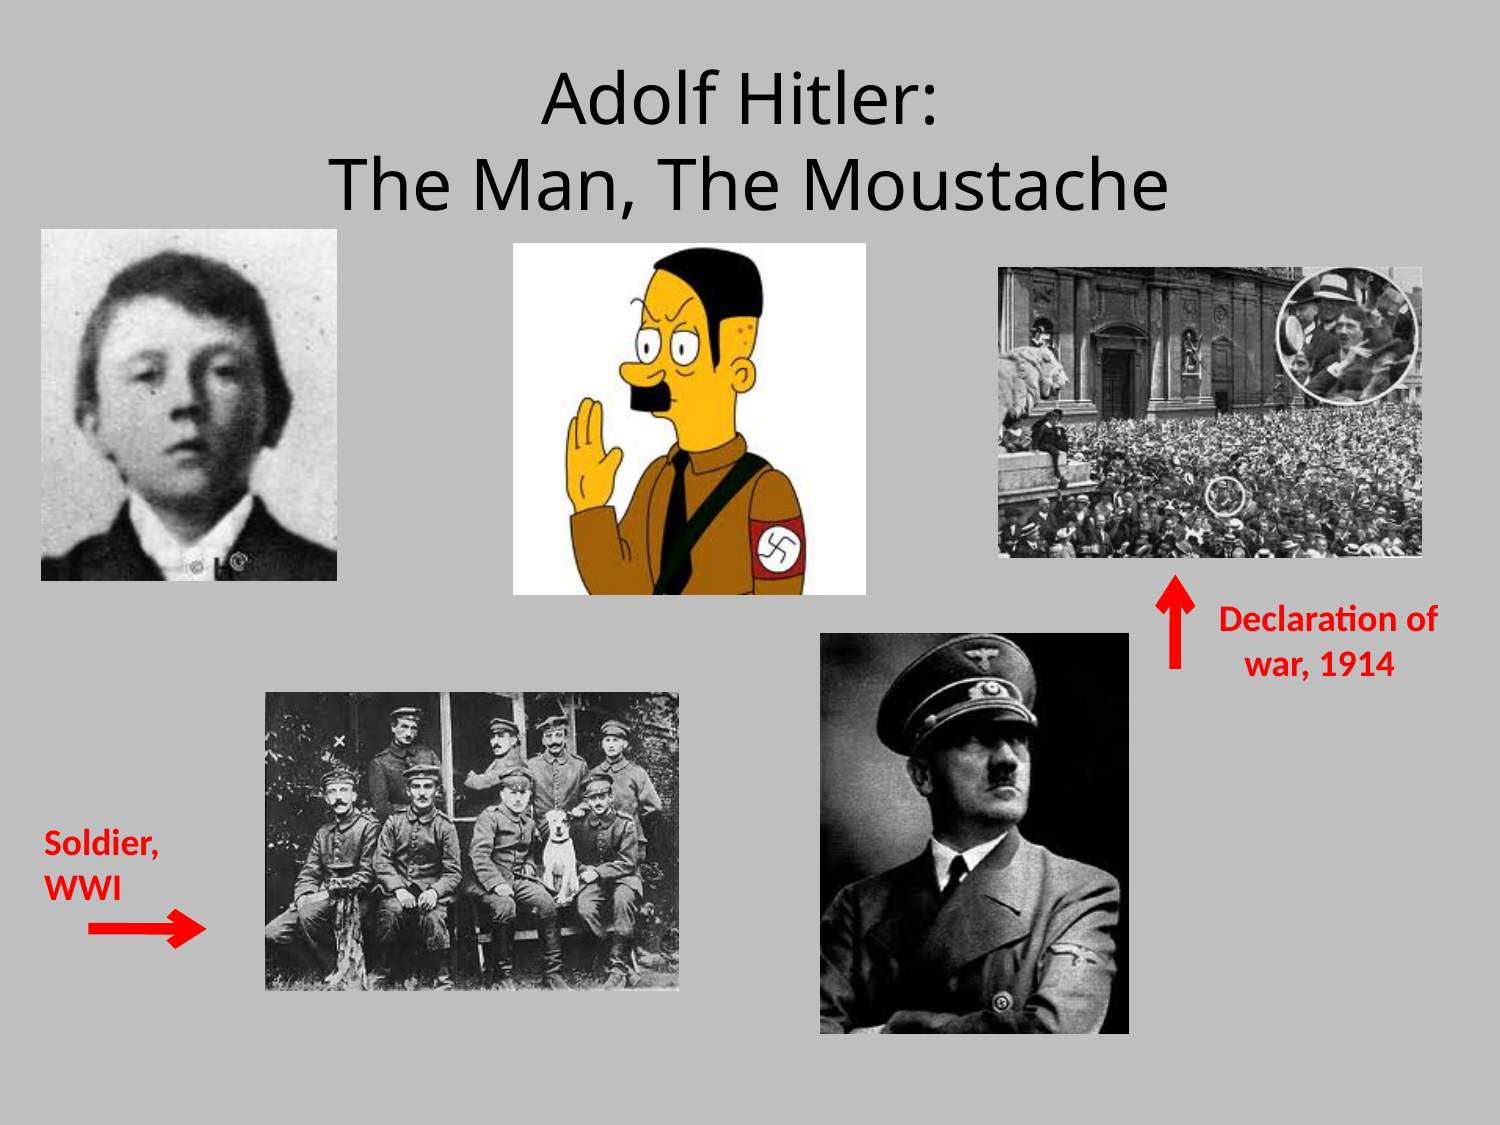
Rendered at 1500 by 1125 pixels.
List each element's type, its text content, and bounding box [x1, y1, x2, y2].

picture [265, 692, 679, 992]
title Adolf Hitler: The Man, The Moustache [75, 45, 1425, 233]
picture [513, 243, 866, 596]
text_box Soldier, WWI [29, 810, 254, 916]
picture [41, 229, 337, 581]
picture [997, 266, 1422, 558]
picture [820, 633, 1129, 1034]
text_box Declaration of war, 1914 [1187, 586, 1471, 691]
